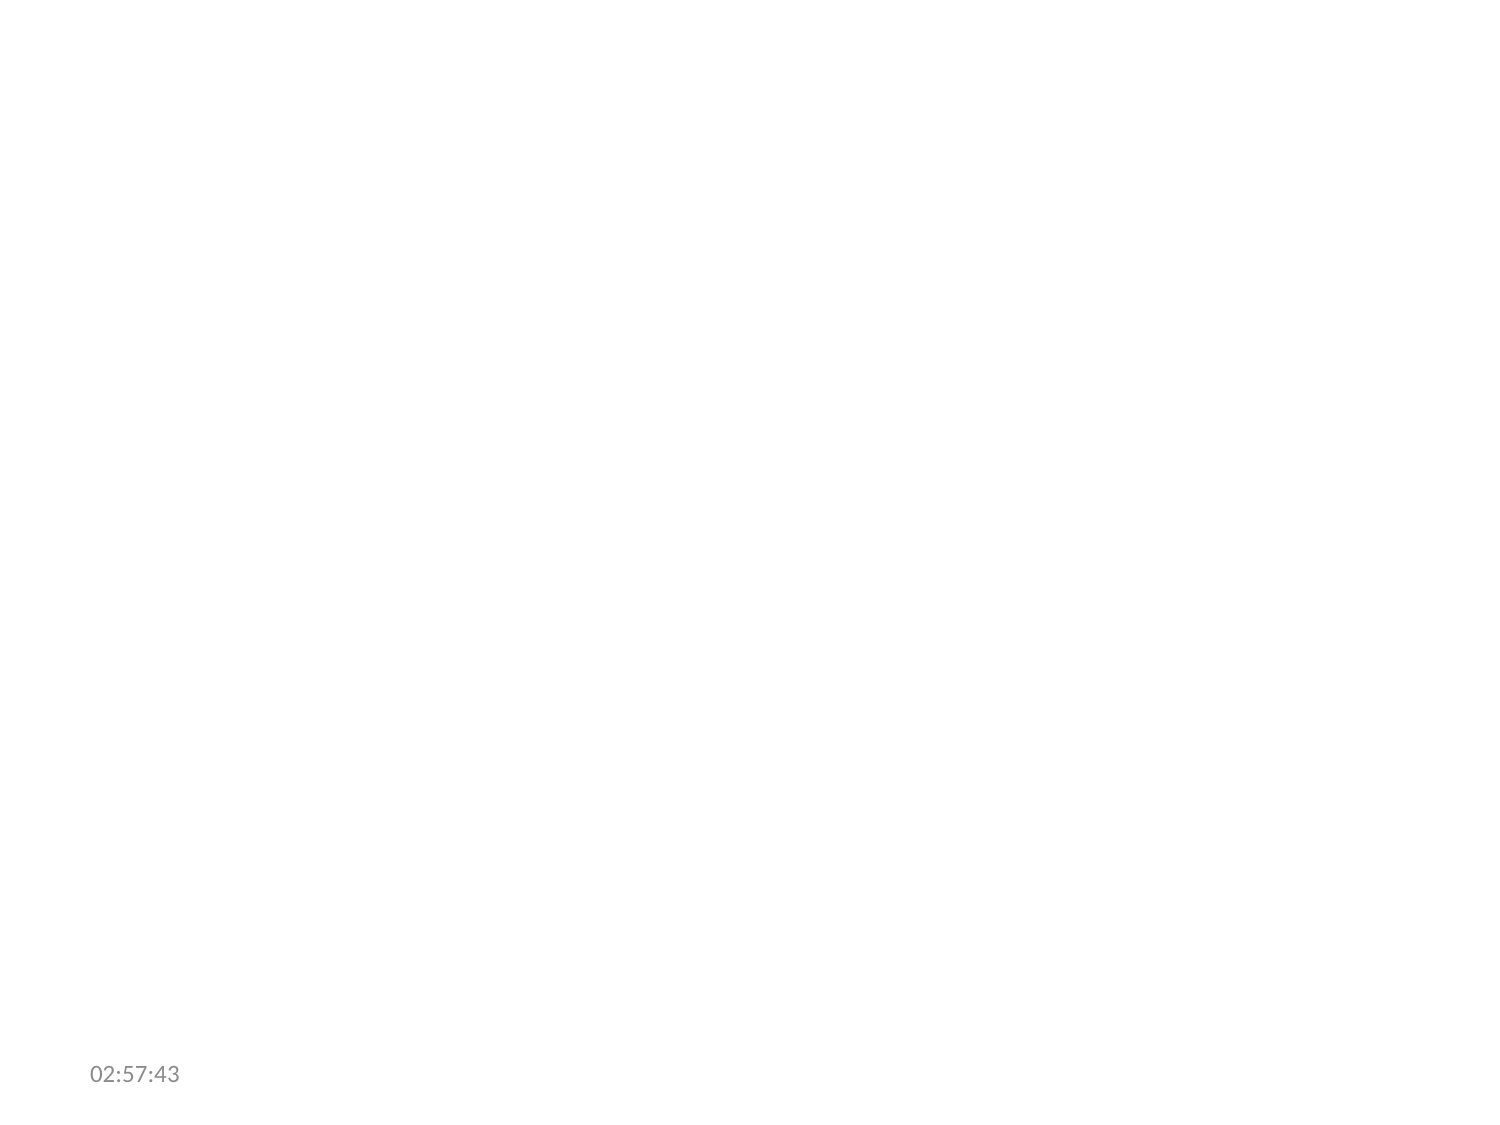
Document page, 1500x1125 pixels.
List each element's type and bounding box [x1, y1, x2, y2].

slide_number [75, 1042, 425, 1103]
